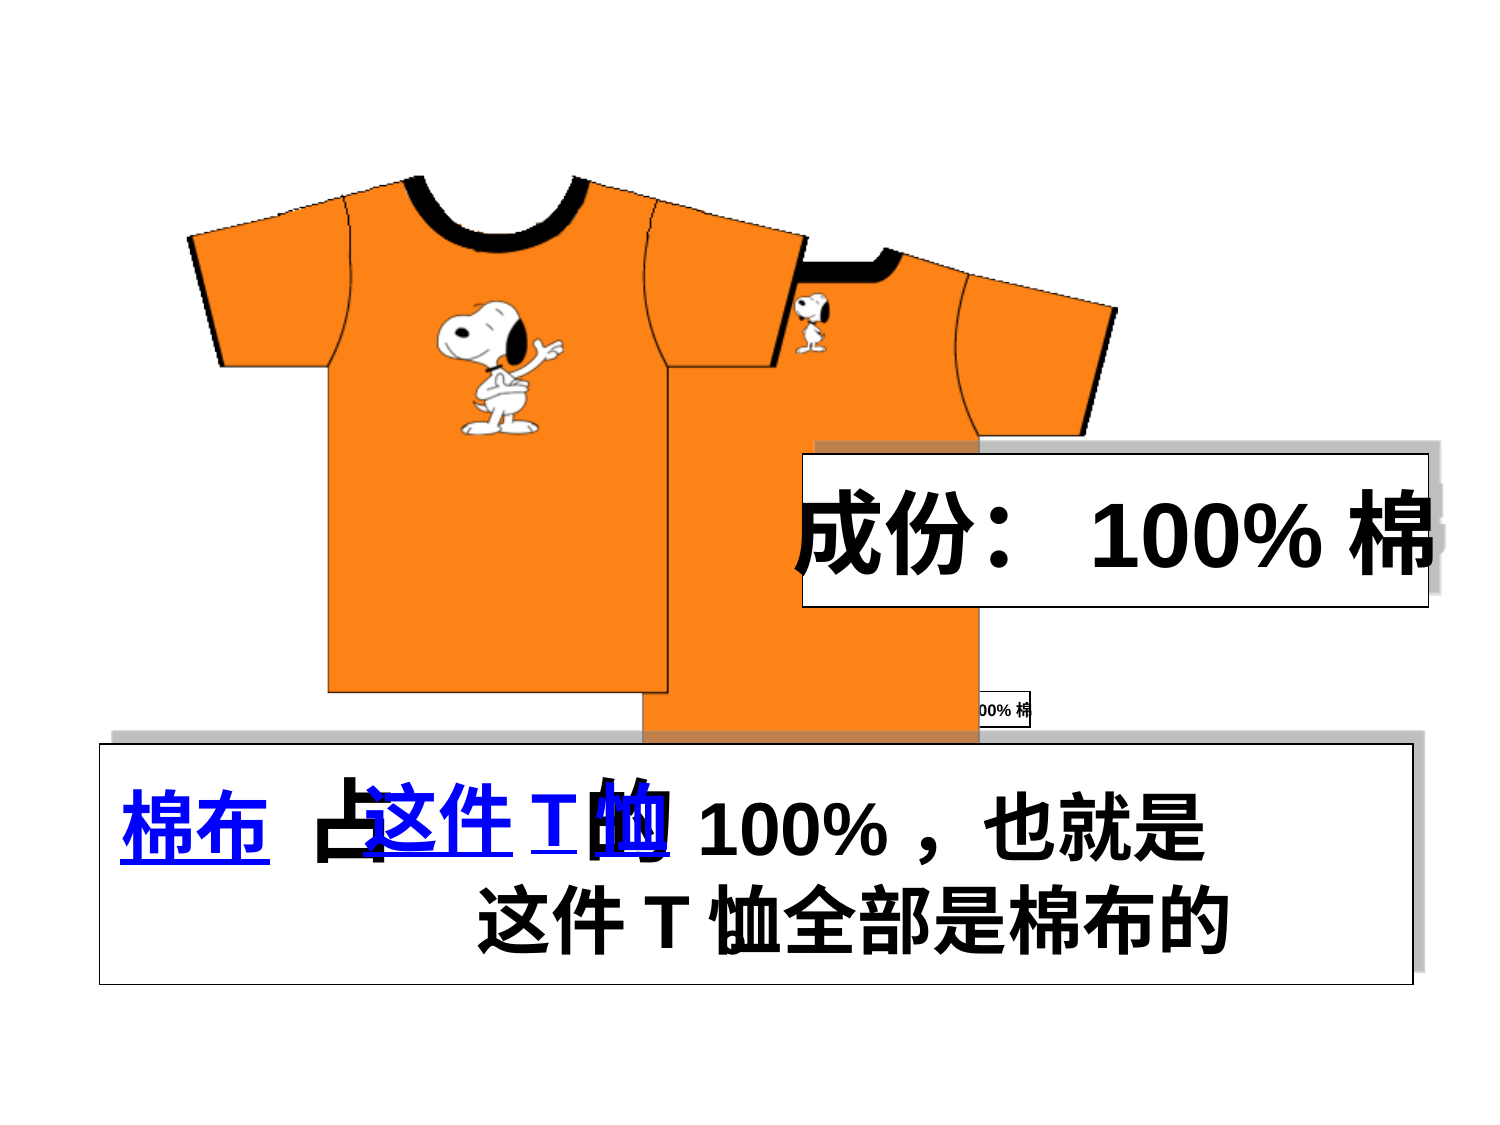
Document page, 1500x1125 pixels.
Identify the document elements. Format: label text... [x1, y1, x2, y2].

text_box [35, 101, 1471, 1071]
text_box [179, 149, 1118, 775]
text_box 这件T恤 [348, 782, 685, 869]
text_box 棉布 [105, 771, 286, 877]
text_box 这件T恤全部是棉布的 [461, 865, 1248, 972]
text_box 占 的100%，也就是 。 [99, 743, 1414, 985]
text_box 成份：100%棉 [1121, 453, 1429, 608]
